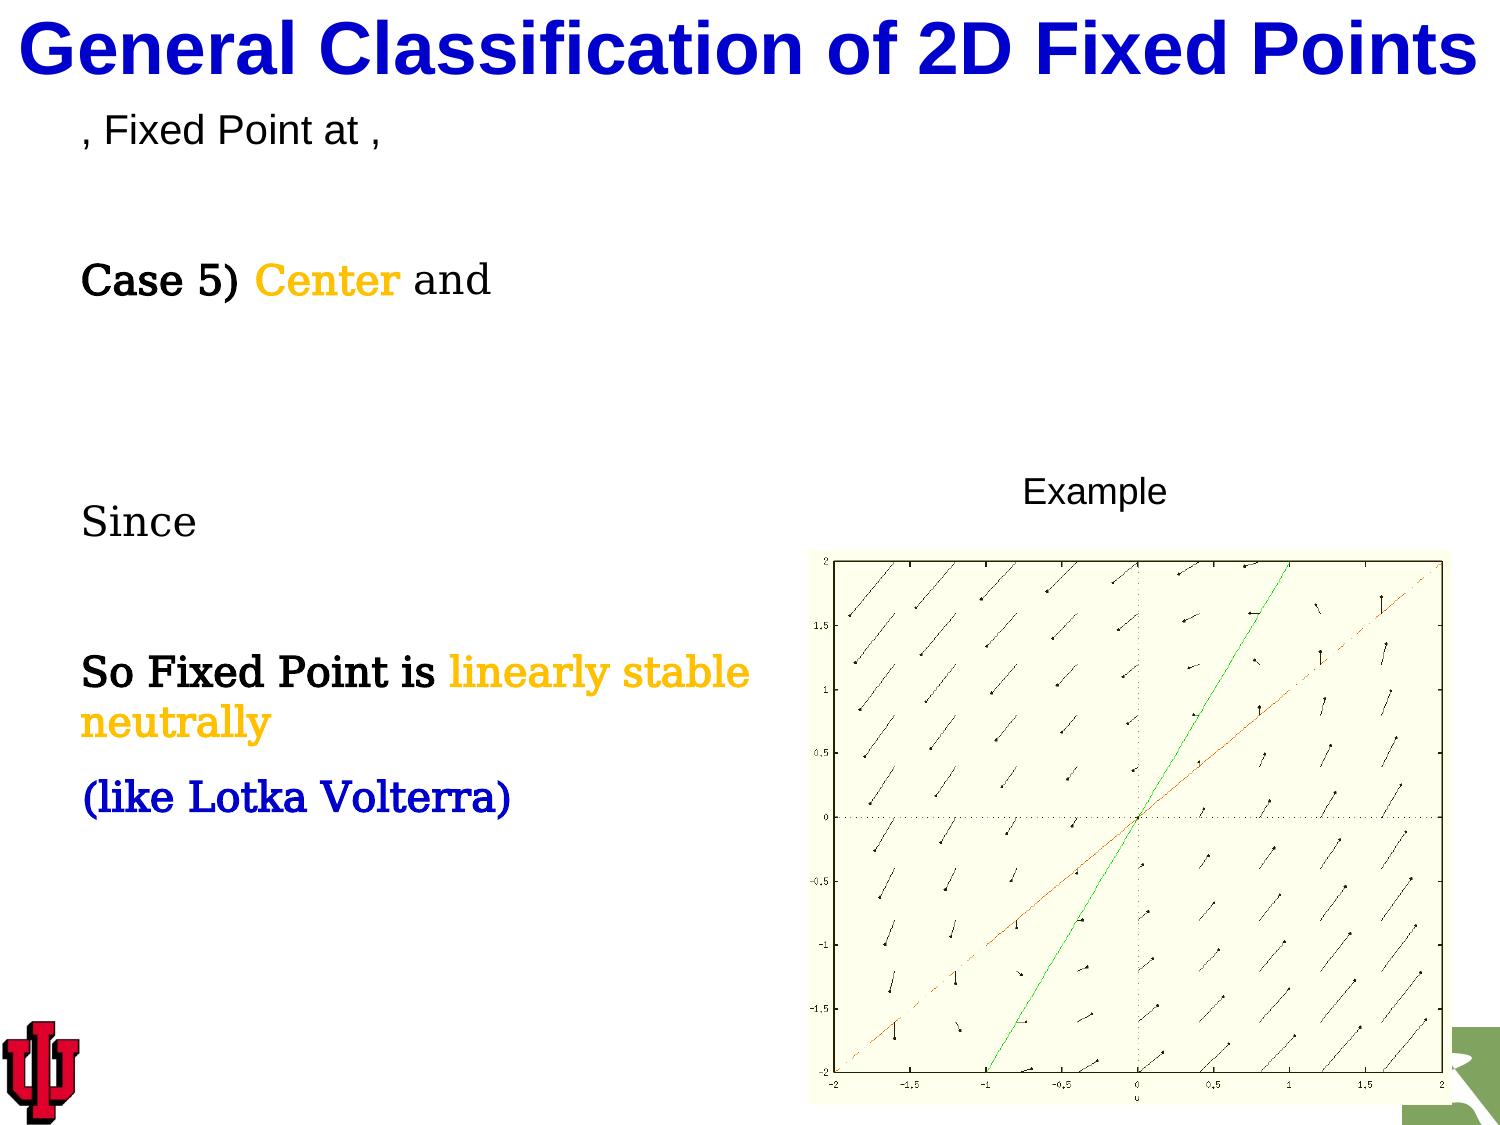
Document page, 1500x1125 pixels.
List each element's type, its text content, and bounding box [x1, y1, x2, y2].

title General Classification of 2D Fixed Points [0, 0, 1500, 90]
picture [807, 550, 1500, 1125]
picture [0, 1020, 80, 1125]
